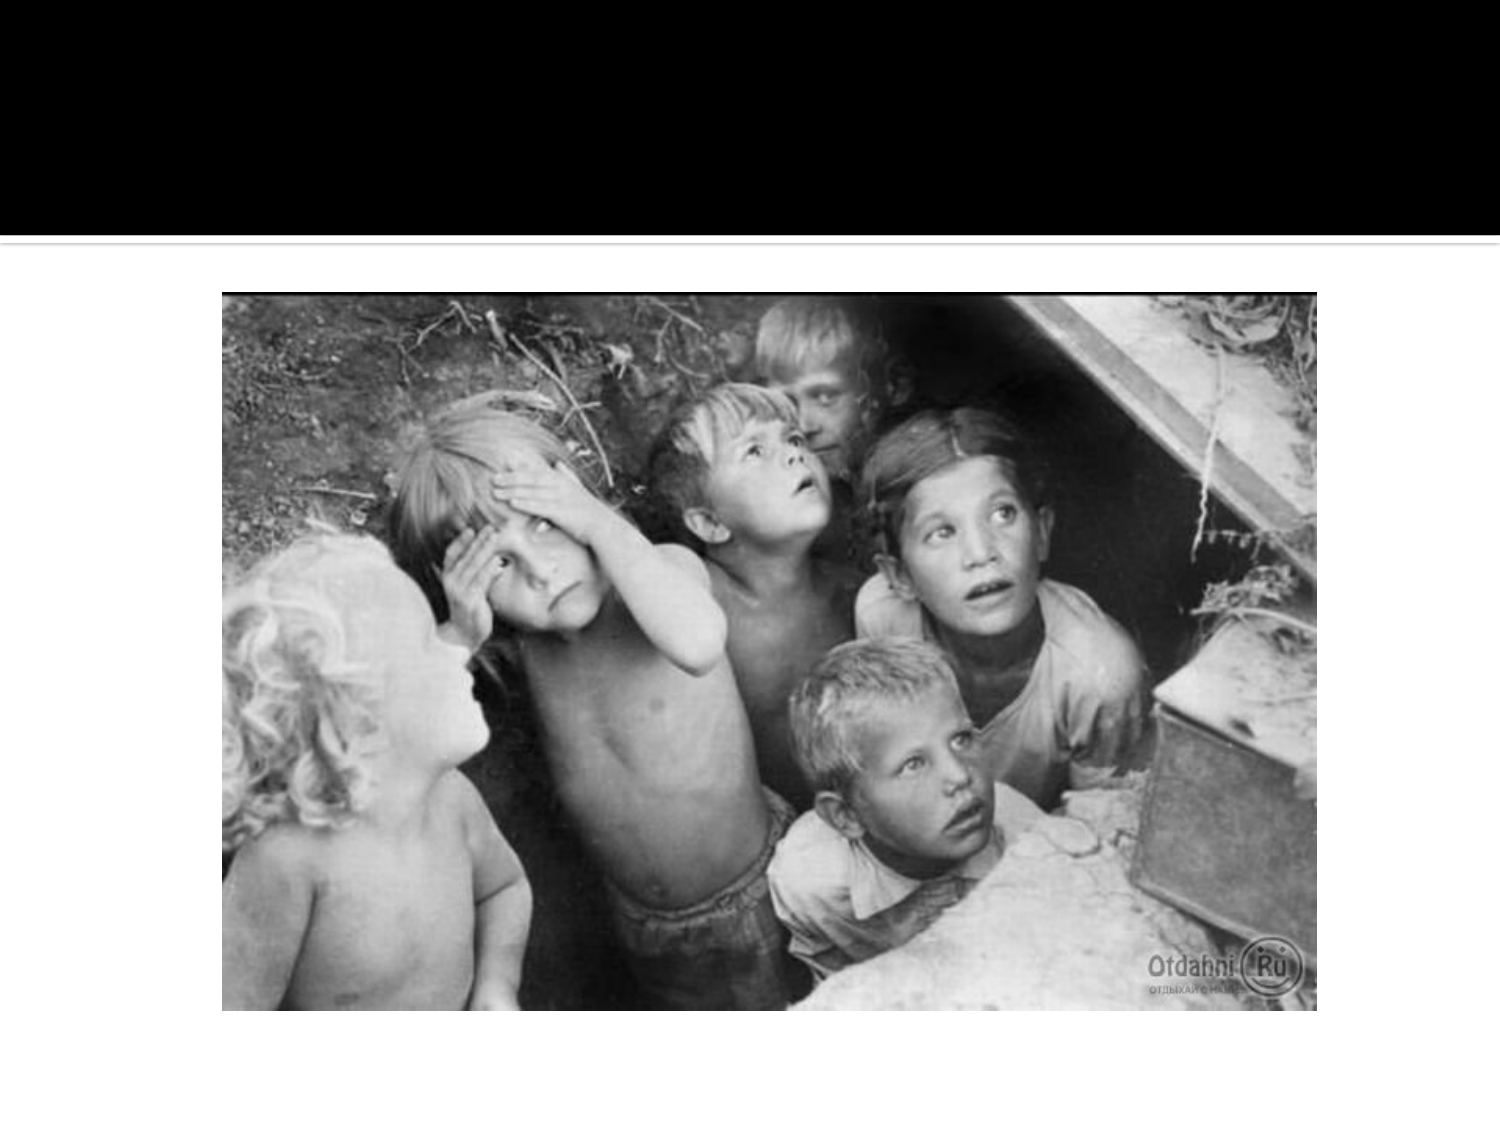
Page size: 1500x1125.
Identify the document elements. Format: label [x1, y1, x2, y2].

picture [222, 292, 1317, 1011]
